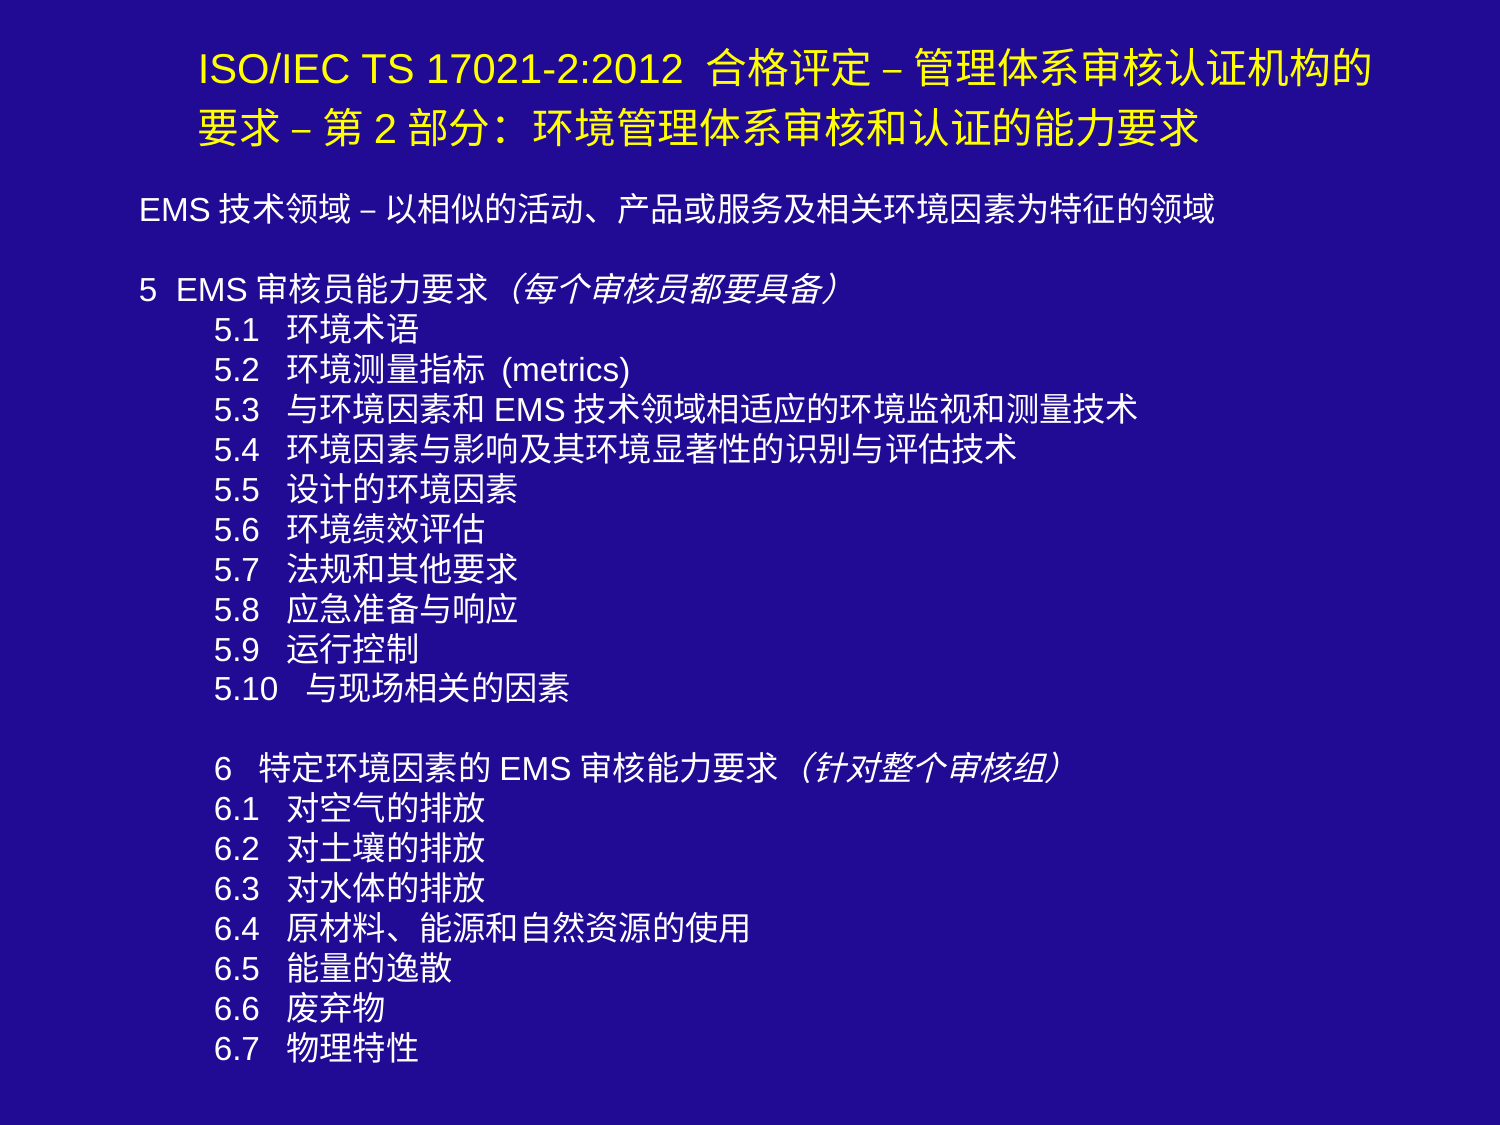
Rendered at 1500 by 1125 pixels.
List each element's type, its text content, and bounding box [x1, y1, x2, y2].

text_box ISO/IEC TS 17021-2:2012 合格评定 – 管理体系审核认证机构的要求 – 第2部分：环境管理体系审核和认证的能力要求 [183, 31, 1391, 152]
text_box EMS技术领域 – 以相似的活动、产品或服务及相关环境因素为特征的领域 5 EMS审核员能力要求（每个审核员都要具备） 5.1 环境术语 5.2 环境测量指标 (metrics) 5.3 与环境因素和EMS技术领域相适应的环境监视和测量技术 5.4 环境因素与影响及其环境显著性的识别与评估技术 5.5 设计的环境因素 5.6 环境绩效评估 5.7 法规和其他要求 5.8 应急准备与响应 5.9 运行控制 5.10 与现场相关的因素 6 特定环境因素的EMS审核能力要求（针对整个审核组） 6.1 对空气的排放 6.2 对土壤的排放 6.3 对水体的排放 6.4 原材料、能源和自然资源的使用 6.5 能量的逸散 6.6 废弃物 6.7 物理特性 [123, 181, 1390, 1075]
